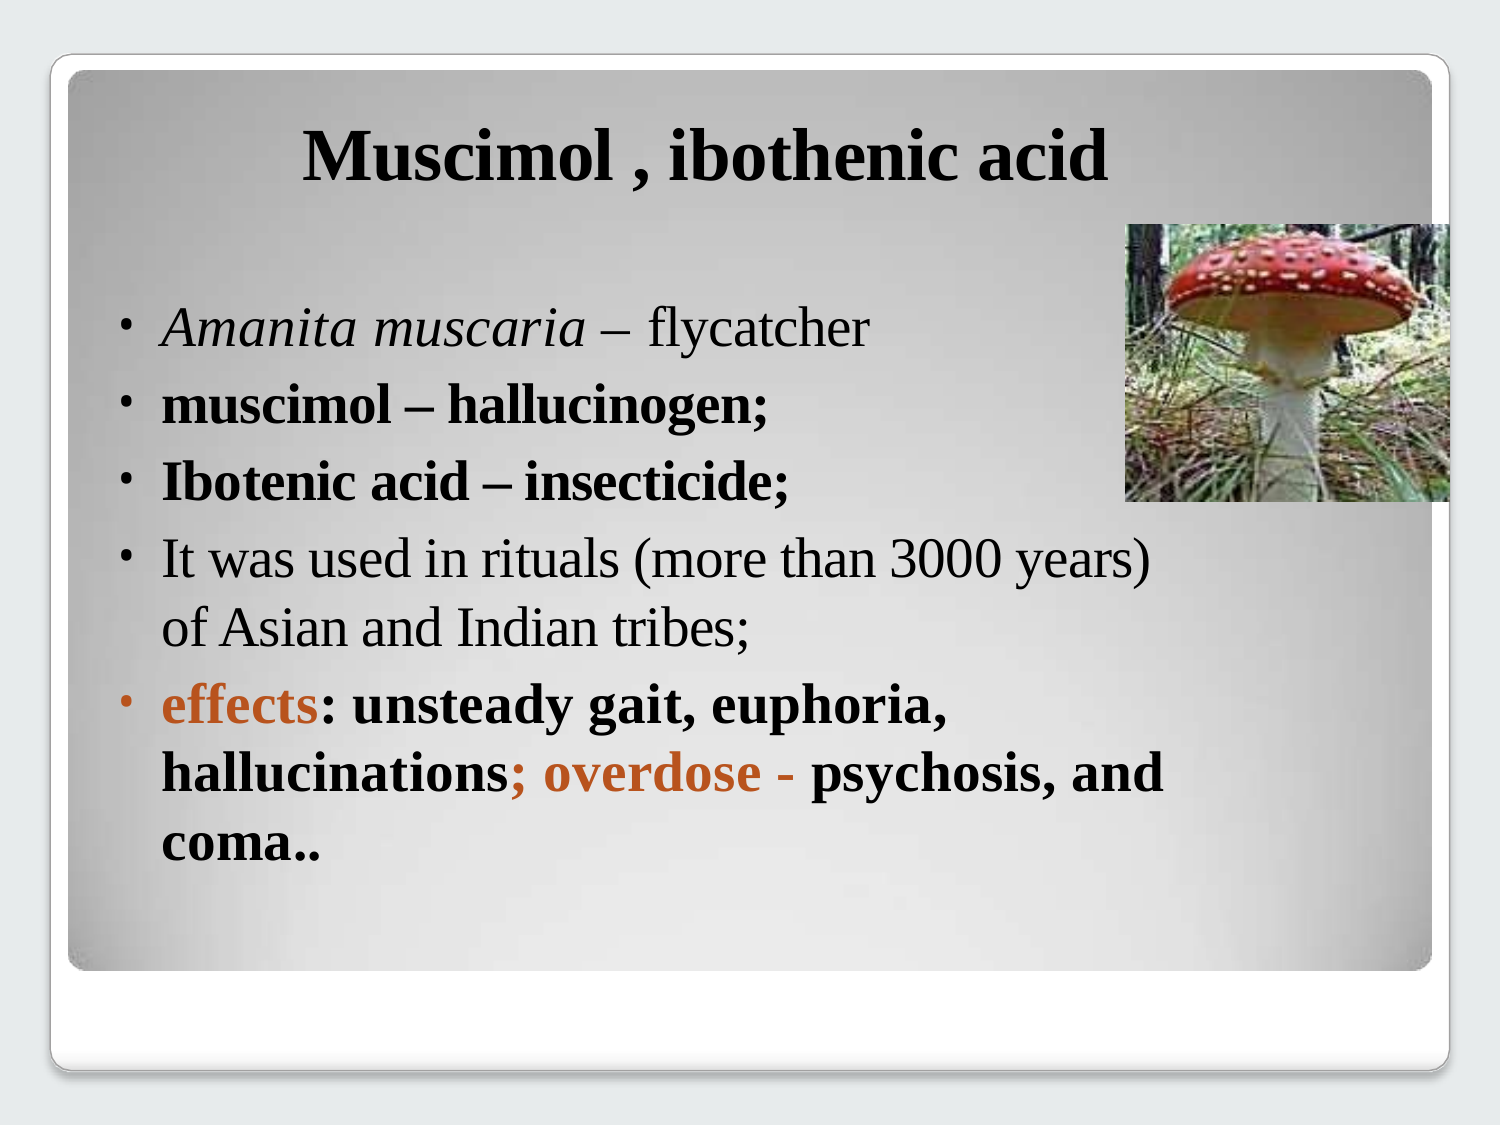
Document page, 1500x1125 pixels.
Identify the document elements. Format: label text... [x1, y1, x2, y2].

picture [36, 46, 1464, 1094]
title Muscimol , ibothenic acid [300, 103, 1374, 279]
text_box Amanita muscaria – flycatcher muscimol – hallucinogen; Ibotenic acid – insecticide; It was used in rituals (more than 3000 years) of Asian and Indian tribes; effects: unsteady gait, euphoria, hallucinations; overdose - psychosis, and coma.. [115, 279, 1201, 873]
